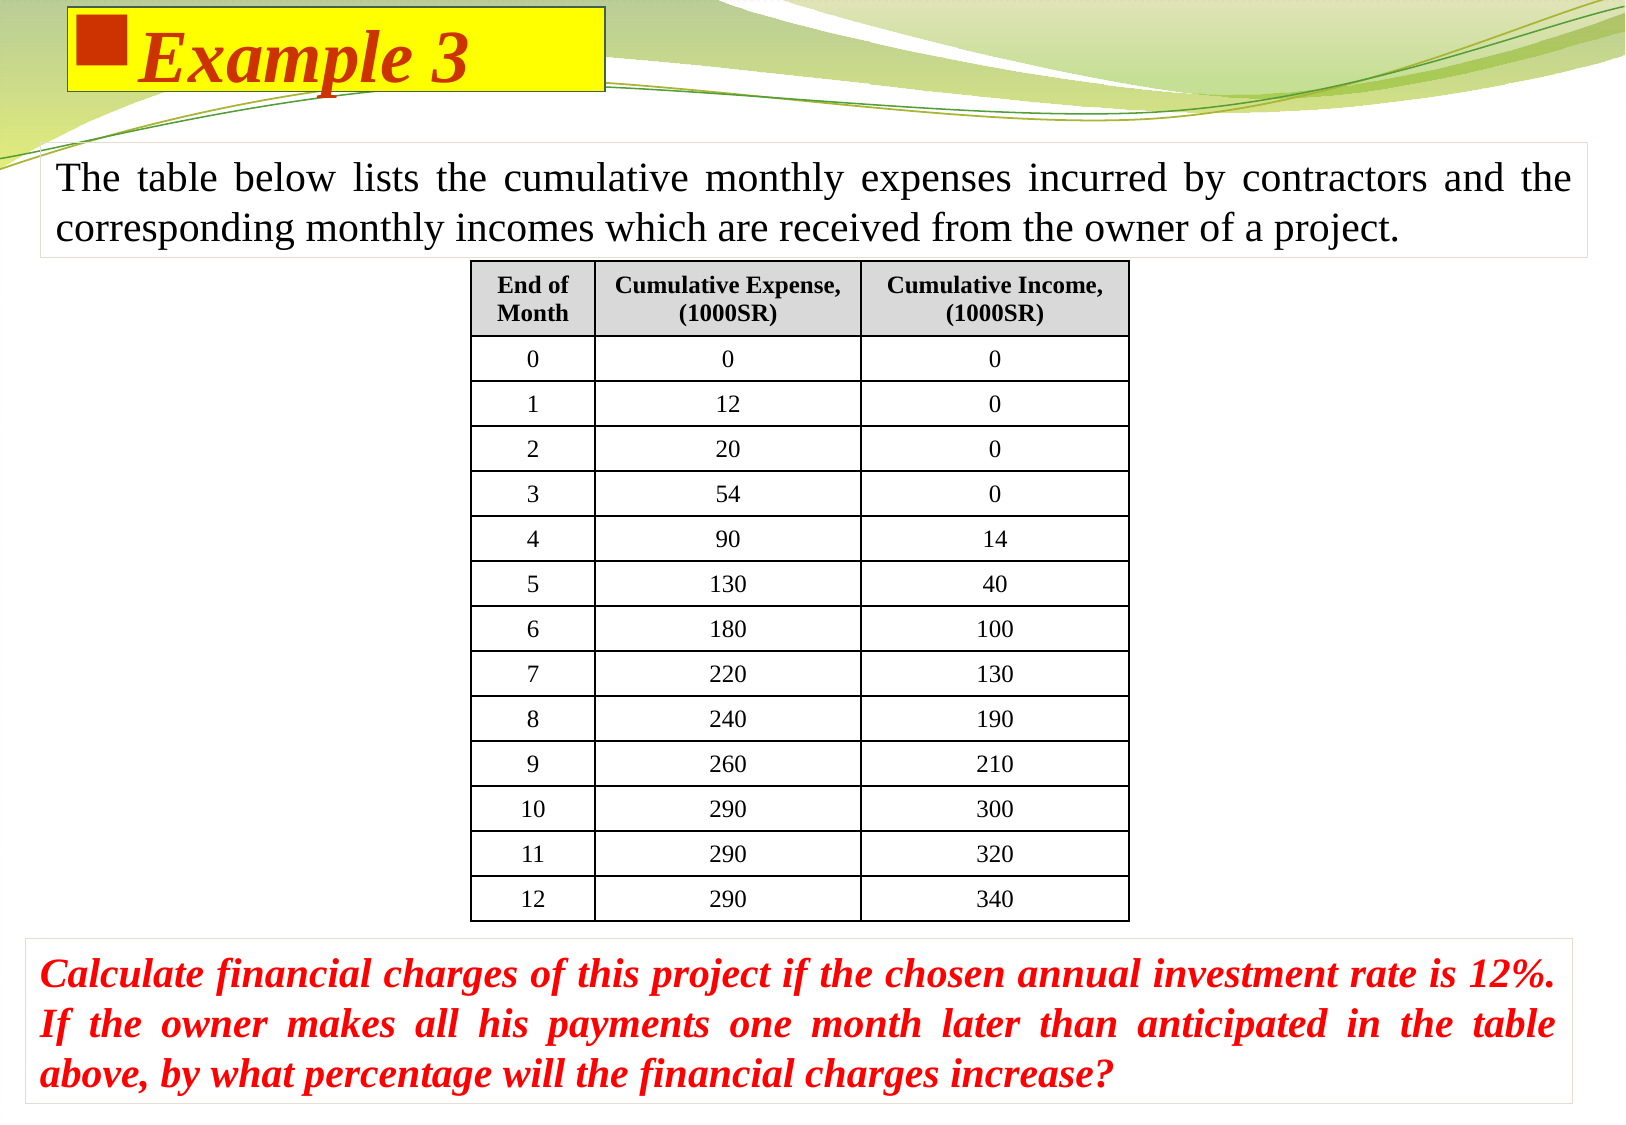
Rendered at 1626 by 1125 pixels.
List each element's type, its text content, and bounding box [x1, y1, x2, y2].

table_header Cumulative Expense, (1000SR) [596, 262, 860, 335]
table_cell 180 [596, 607, 860, 650]
table_cell 1 [472, 382, 594, 425]
table_cell 10 [472, 787, 594, 830]
text_box The table below lists the cumulative monthly expenses incurred by contractors and the corresponding monthly incomes which are received from the owner of a project. [40, 142, 1588, 258]
table_cell 5 [472, 562, 594, 605]
table_cell 190 [862, 697, 1128, 740]
table_cell 0 [862, 337, 1128, 380]
table_cell 290 [596, 787, 860, 830]
table_cell 12 [472, 877, 594, 920]
table_cell 11 [472, 832, 594, 875]
table_cell 260 [596, 742, 860, 785]
table_cell 8 [472, 697, 594, 740]
table_cell 290 [596, 877, 860, 920]
table_cell 0 [862, 382, 1128, 425]
table_cell 12 [596, 382, 860, 425]
table_cell 0 [862, 427, 1128, 470]
table_cell 320 [862, 832, 1128, 875]
table_cell 40 [862, 562, 1128, 605]
table_cell 14 [862, 517, 1128, 560]
table_cell 300 [862, 787, 1128, 830]
table_cell 130 [862, 652, 1128, 695]
table_cell 4 [472, 517, 594, 560]
table_cell 0 [472, 337, 594, 380]
table_cell 3 [472, 472, 594, 515]
table_cell 7 [472, 652, 594, 695]
table_cell 340 [862, 877, 1128, 920]
text_box Example 3 [67, 7, 606, 92]
table_cell 130 [596, 562, 860, 605]
text_box Calculate financial charges of this project if the chosen annual investment rate is 12%. If the owner makes all his payments one month later than anticipated in the table above, by what percentage will the financial charges increase? [25, 938, 1573, 1104]
table_cell 290 [596, 832, 860, 875]
table_cell 54 [596, 472, 860, 515]
table_cell 0 [596, 337, 860, 380]
table_cell 240 [596, 697, 860, 740]
table_cell 210 [862, 742, 1128, 785]
table_header End of Month [472, 262, 594, 335]
table_cell 20 [596, 427, 860, 470]
table_cell 2 [472, 427, 594, 470]
table_cell 9 [472, 742, 594, 785]
table_cell 6 [472, 607, 594, 650]
table_cell 90 [596, 517, 860, 560]
table_cell 100 [862, 607, 1128, 650]
table_cell 0 [862, 472, 1128, 515]
table_cell 220 [596, 652, 860, 695]
table_header Cumulative Income, (1000SR) [862, 262, 1128, 335]
